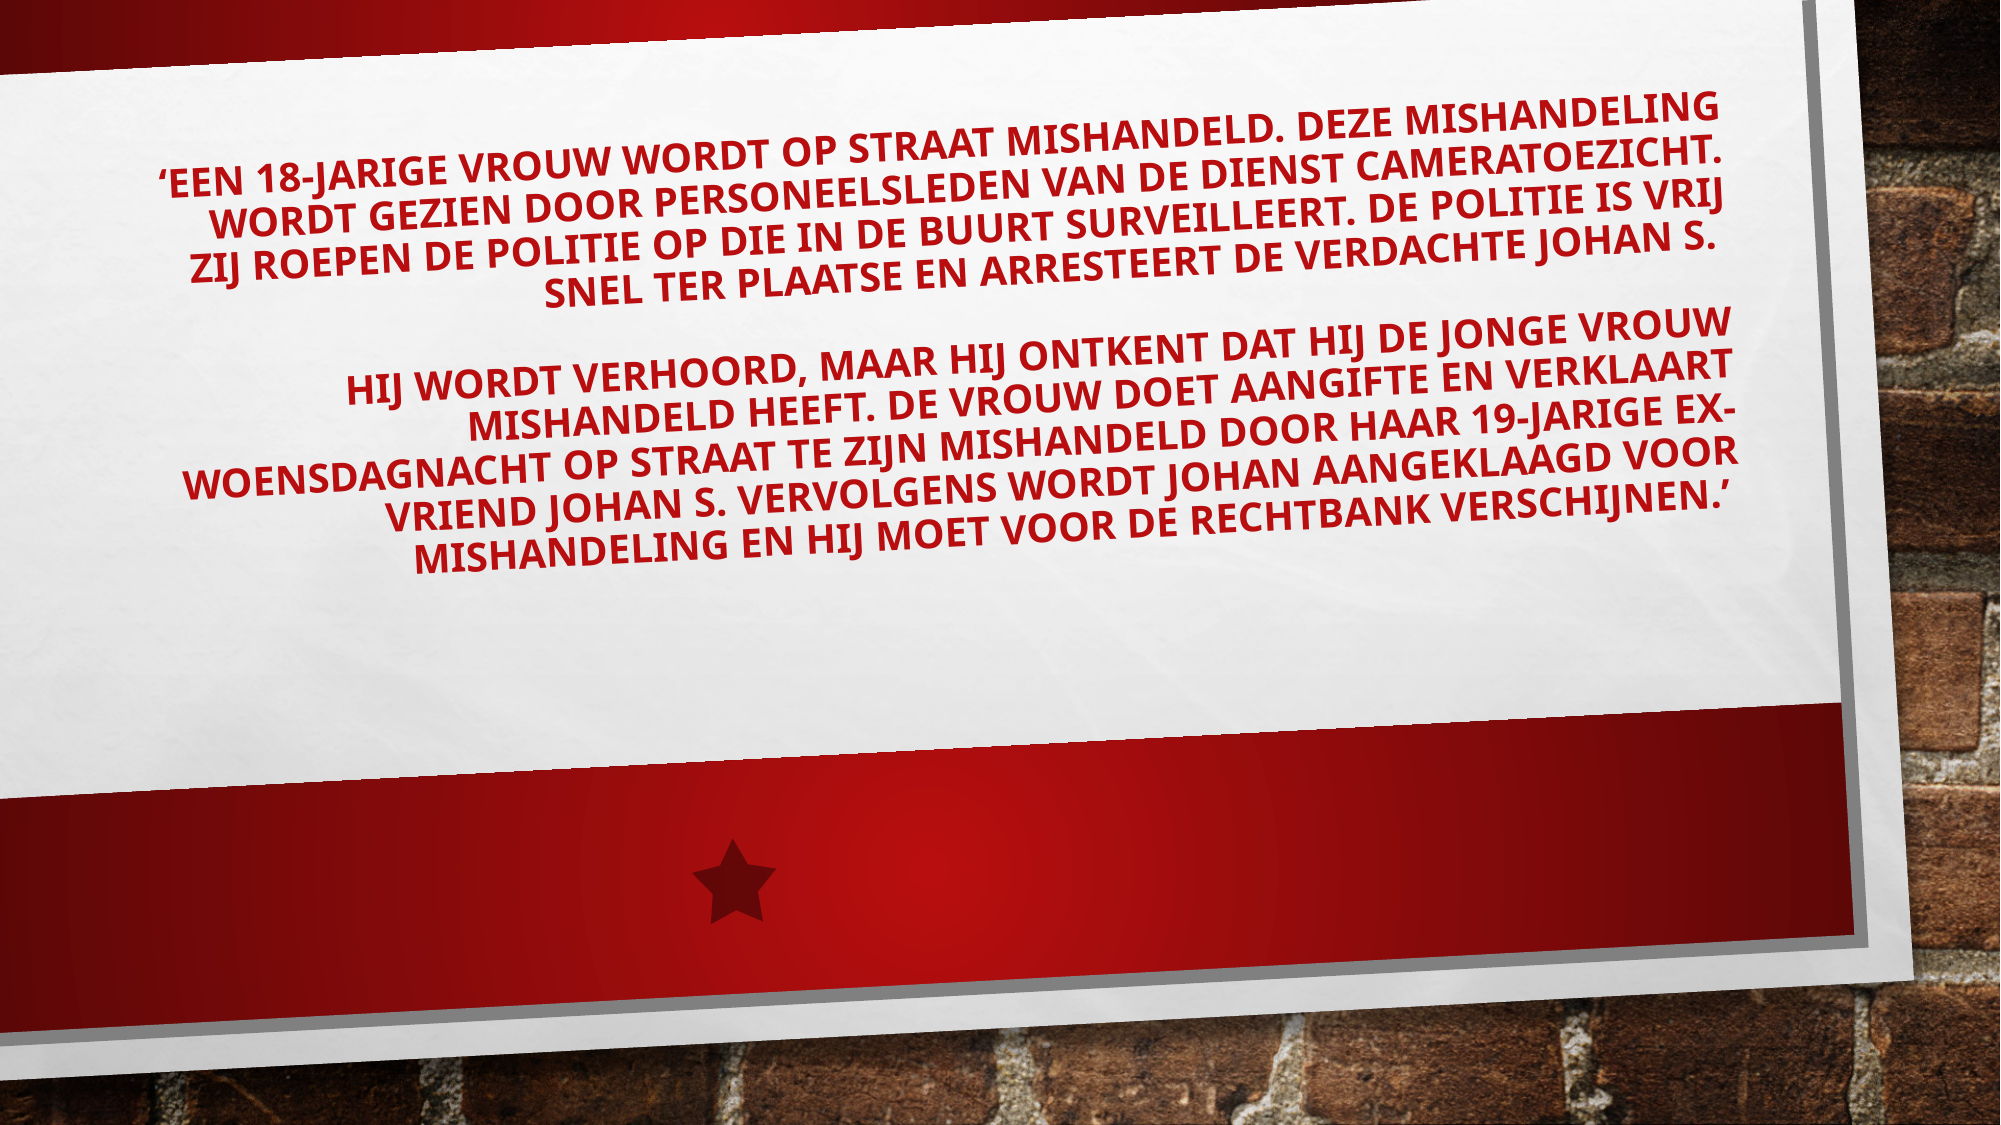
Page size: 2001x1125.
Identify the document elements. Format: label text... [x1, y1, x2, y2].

picture [0, 0, 2000, 1125]
title ‘Een 18-jarige vrouw wordt op straat mishandeld. Deze mishandeling wordt gezien door personeelsleden van de dienst cameratoezicht. Zij roepen de politie op die in de buurt surveilleert. De politie is vrij snel ter plaatse en arresteert de verdachte Johan S. Hij wordt verhoord, maar hij ontkent dat hij de jonge vrouw mishandeld heeft. De vrouw doet aangifte en verklaart woensdagnacht op straat te zijn mishandeld door haar 19-jarige ex-vriend Johan S. Vervolgens wordt Johan aangeklaagd voor mishandeling en hij moet voor de rechtbank verschijnen.’ [135, 67, 1758, 605]
